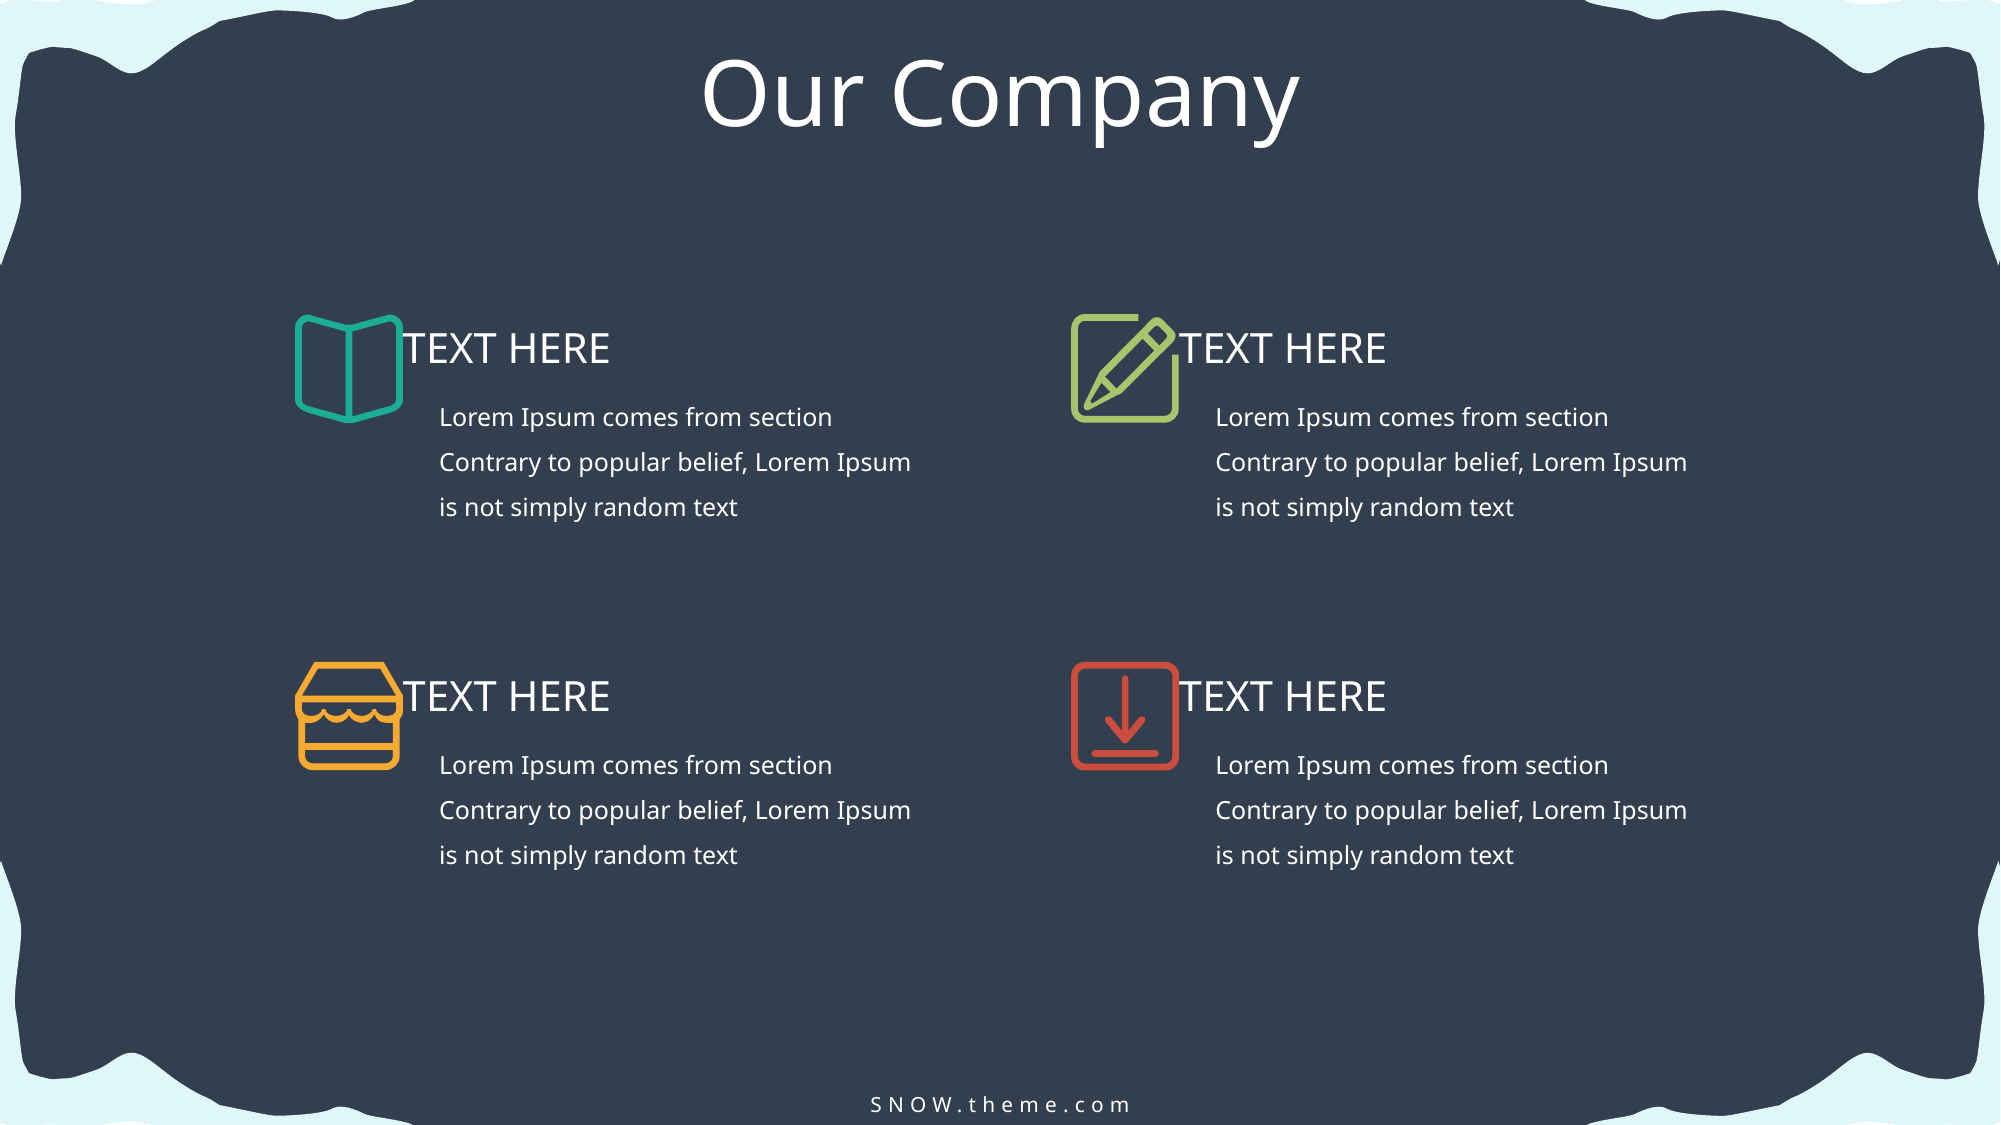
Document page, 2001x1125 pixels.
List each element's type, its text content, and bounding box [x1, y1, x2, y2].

text_box TEXT HERE [1164, 314, 1403, 379]
text_box TEXT HERE [1164, 661, 1403, 727]
text_box Our Company [684, 27, 1316, 153]
text_box [295, 661, 400, 771]
text_box [1071, 661, 1180, 771]
text_box [295, 314, 403, 424]
text_box TEXT HERE [387, 314, 626, 379]
text_box [1071, 314, 1179, 423]
text_box TEXT HERE [387, 661, 626, 727]
text_box Lorem Ipsum comes from section Contrary to popular belief, Lorem Ipsum is not simply random text [1200, 379, 1705, 529]
text_box Lorem Ipsum comes from section Contrary to popular belief, Lorem Ipsum is not simply random text [424, 379, 929, 529]
text_box Lorem Ipsum comes from section Contrary to popular belief, Lorem Ipsum is not simply random text [1200, 727, 1705, 877]
text_box Lorem Ipsum comes from section Contrary to popular belief, Lorem Ipsum is not simply random text [424, 727, 929, 877]
